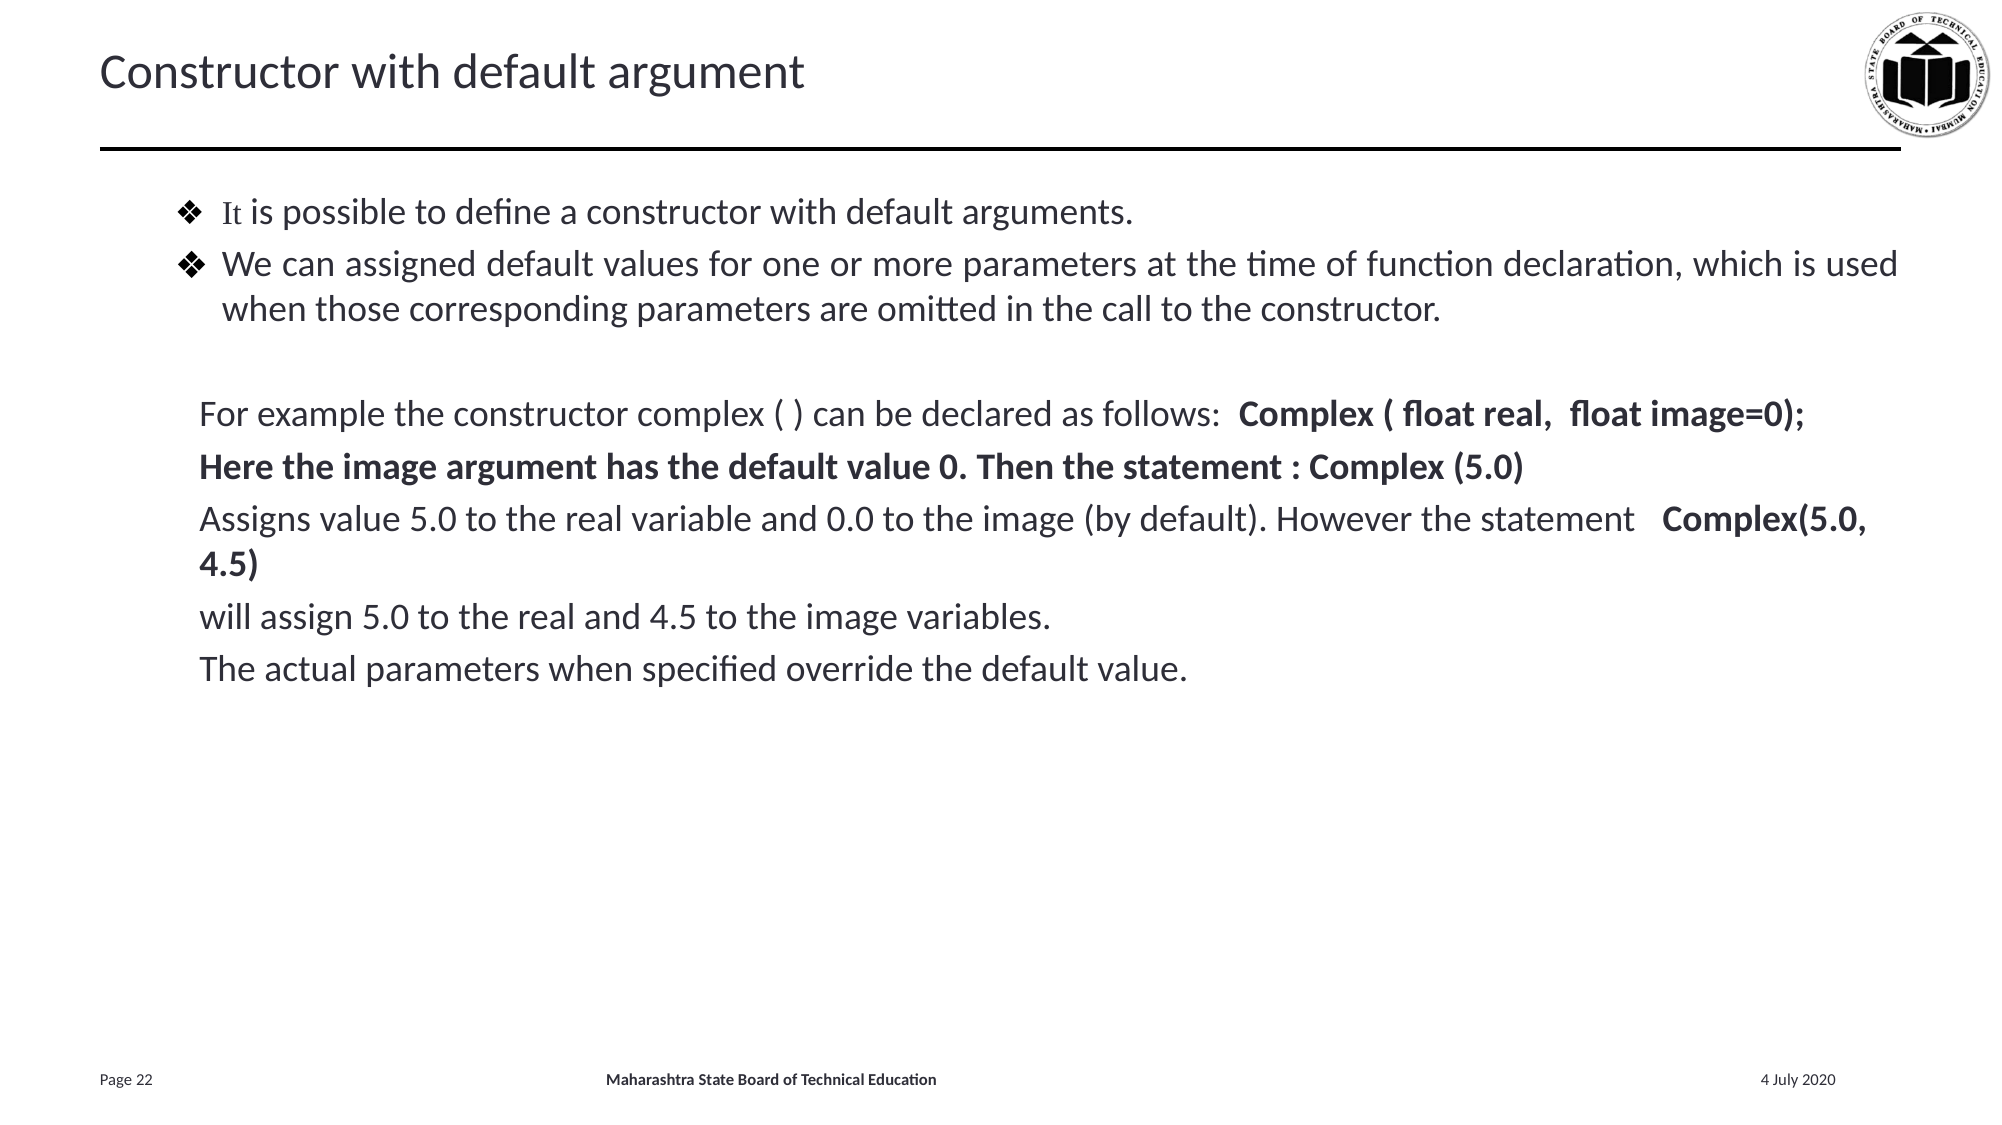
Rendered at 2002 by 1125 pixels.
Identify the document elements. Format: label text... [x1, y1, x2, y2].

title Constructor with default argument [100, 48, 1901, 146]
picture [1852, 0, 2001, 149]
list It is possible to define a constructor with default arguments. We can assigned default values for one or more parameters at the time of function declaration, which is used when those corresponding parameters are omitted in the call to the constructor. For example the constructor complex ( ) can be declared as follows: Complex ( float real, float image=0); Here the image argument has the default value 0. Then the statement : Complex (5.0) Assigns value 5.0 to the real variable and 0.0 to the image (by default). However the statement Complex(5.0, 4.5) will assign 5.0 to the real and 4.5 to the image variables. The actual parameters when specified override the default value. [100, 186, 1901, 999]
